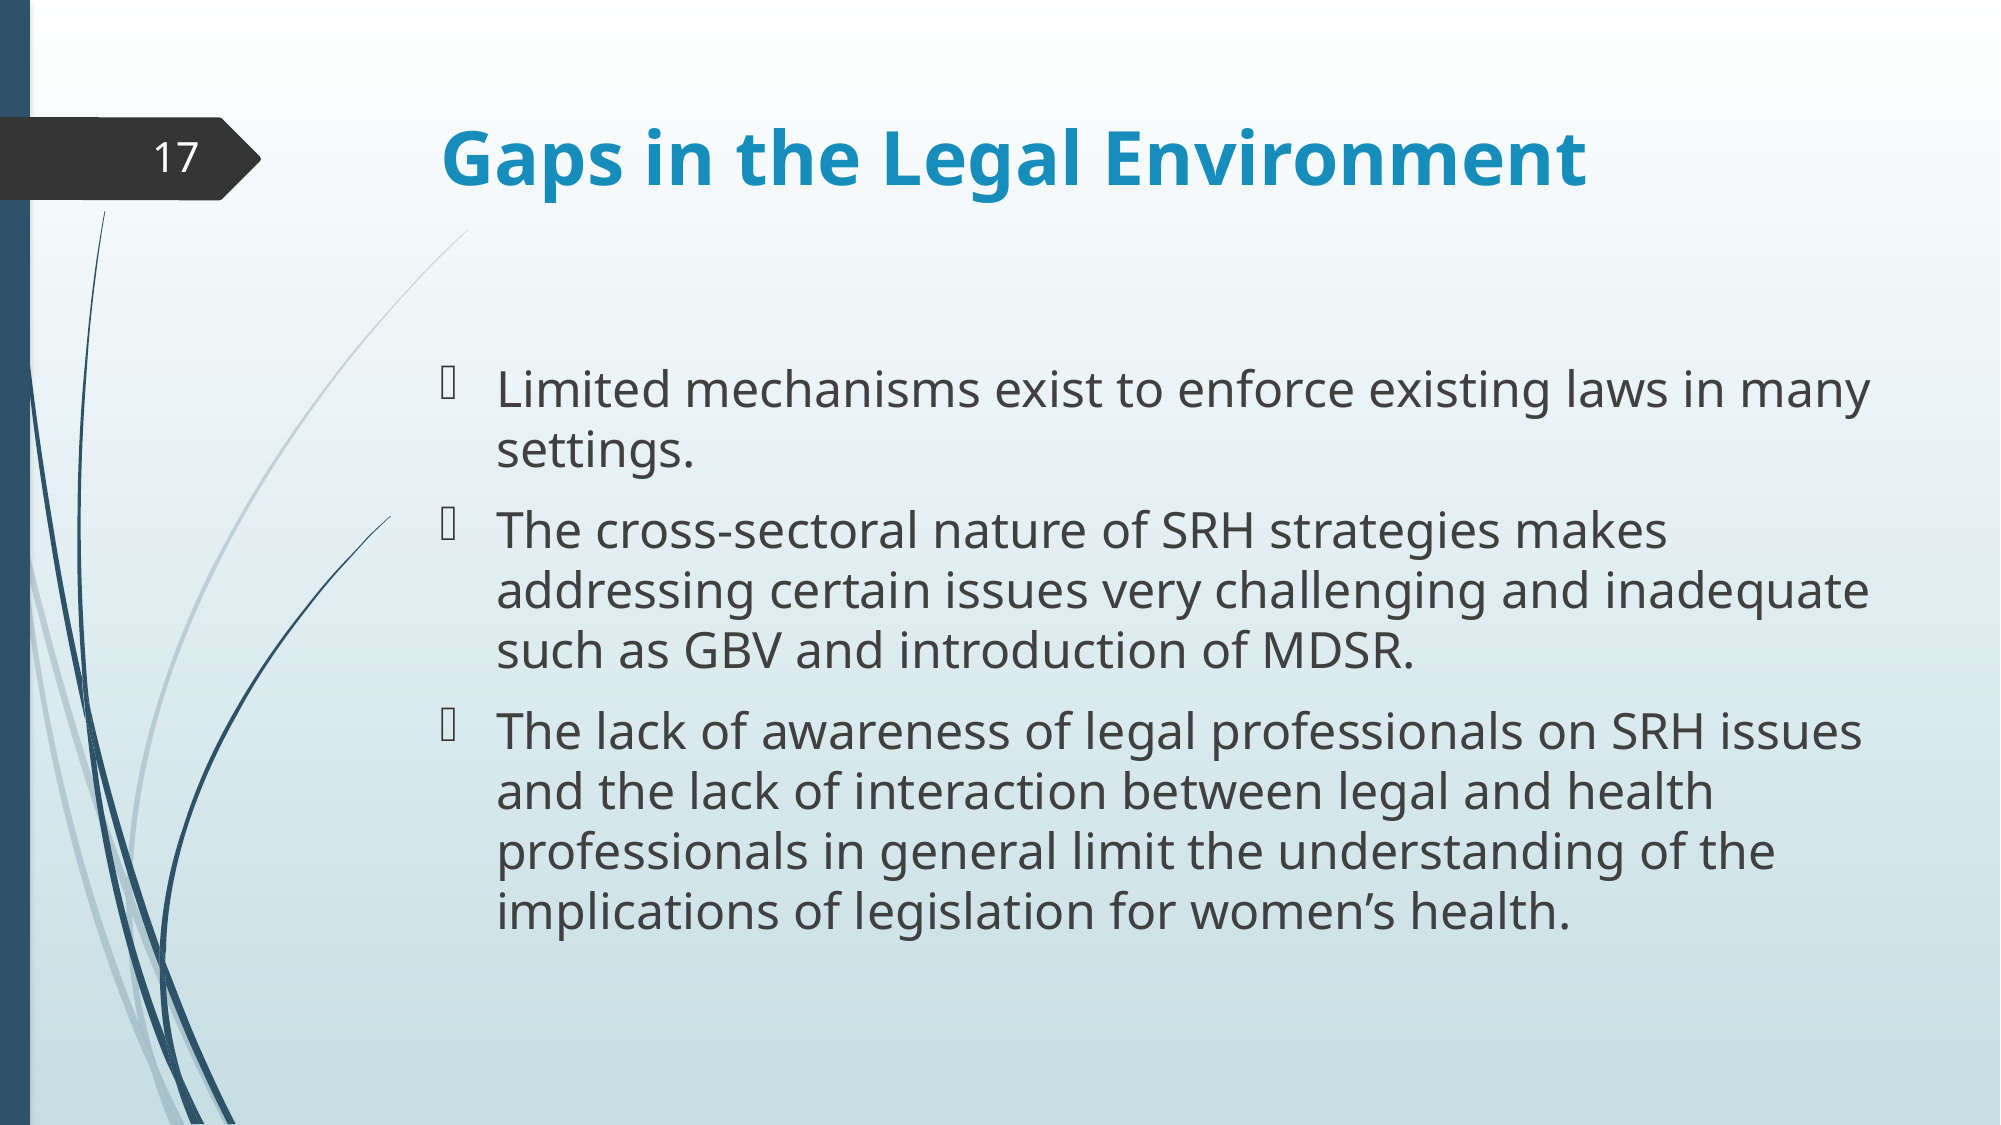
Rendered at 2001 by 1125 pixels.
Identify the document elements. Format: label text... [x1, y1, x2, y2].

list Limited mechanisms exist to enforce existing laws in many settings. The cross-sectoral nature of SRH strategies makes addressing certain issues very challenging and inadequate such as GBV and introduction of MDSR. The lack of awareness of legal professionals on SRH issues and the lack of interaction between legal and health professionals in general limit the understanding of the implications of legislation for women’s health. [424, 350, 1888, 970]
slide_number 17 [87, 129, 216, 190]
title Gaps in the Legal Environment [425, 102, 1888, 313]
